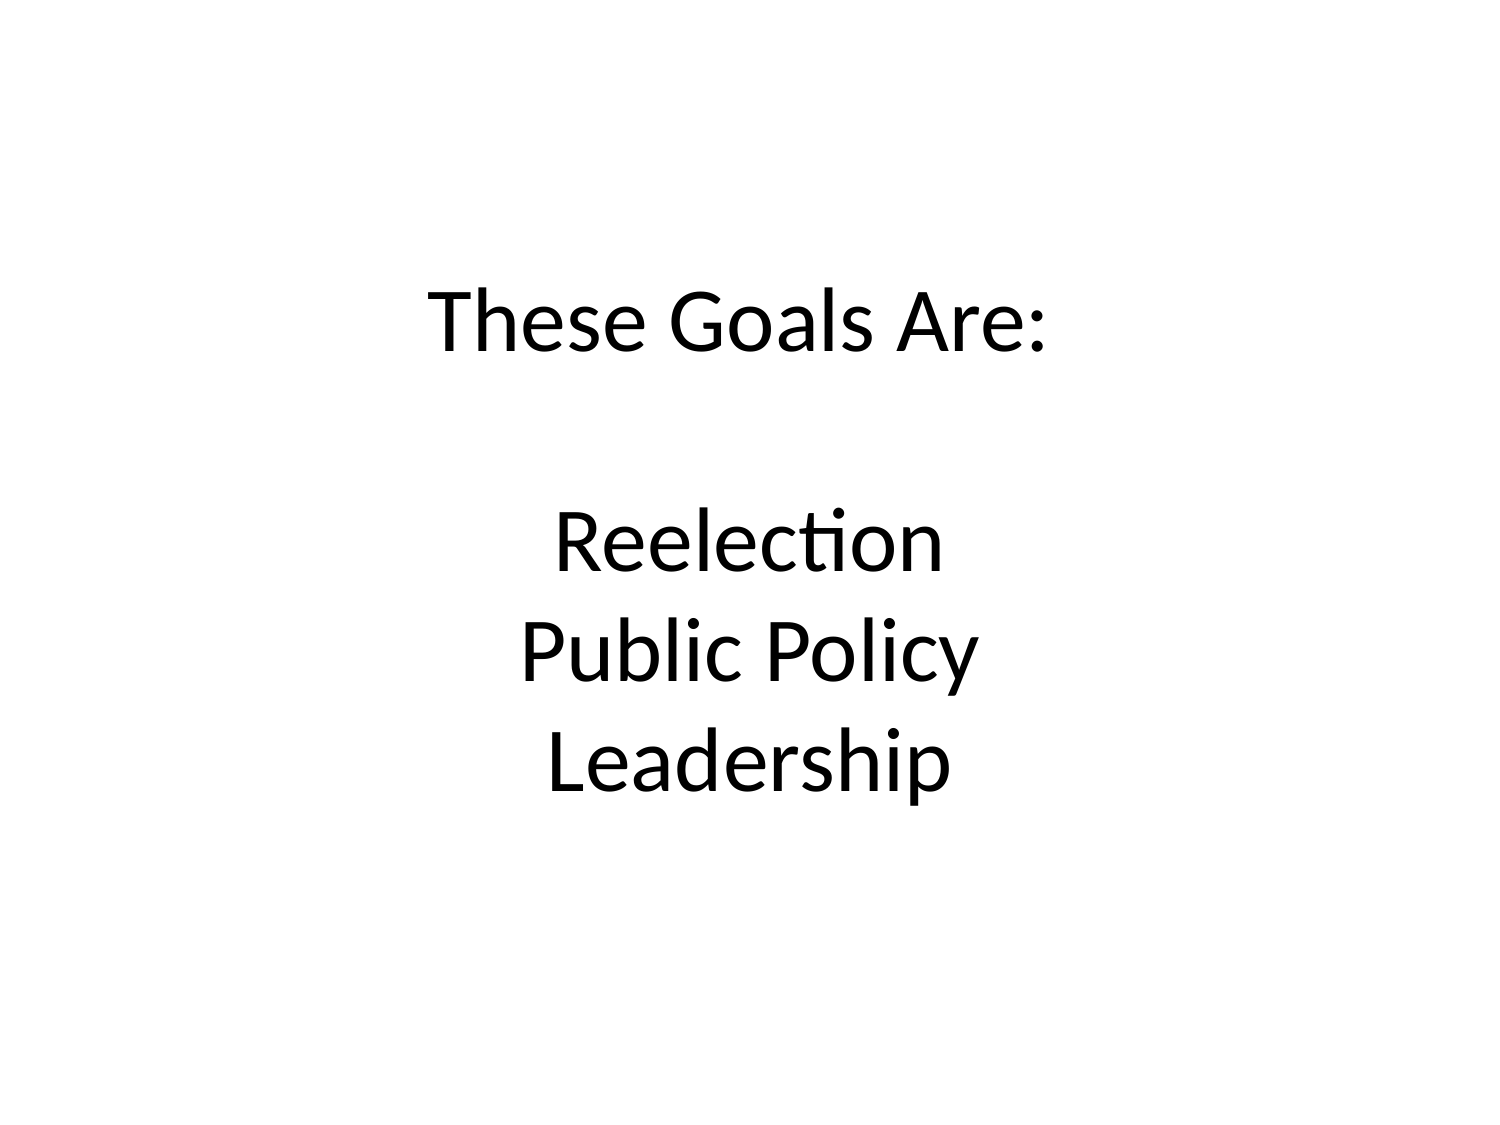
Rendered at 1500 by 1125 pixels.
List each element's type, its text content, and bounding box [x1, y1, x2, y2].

title These Goals Are: Reelection Public Policy Leadership [74, 44, 1426, 1026]
